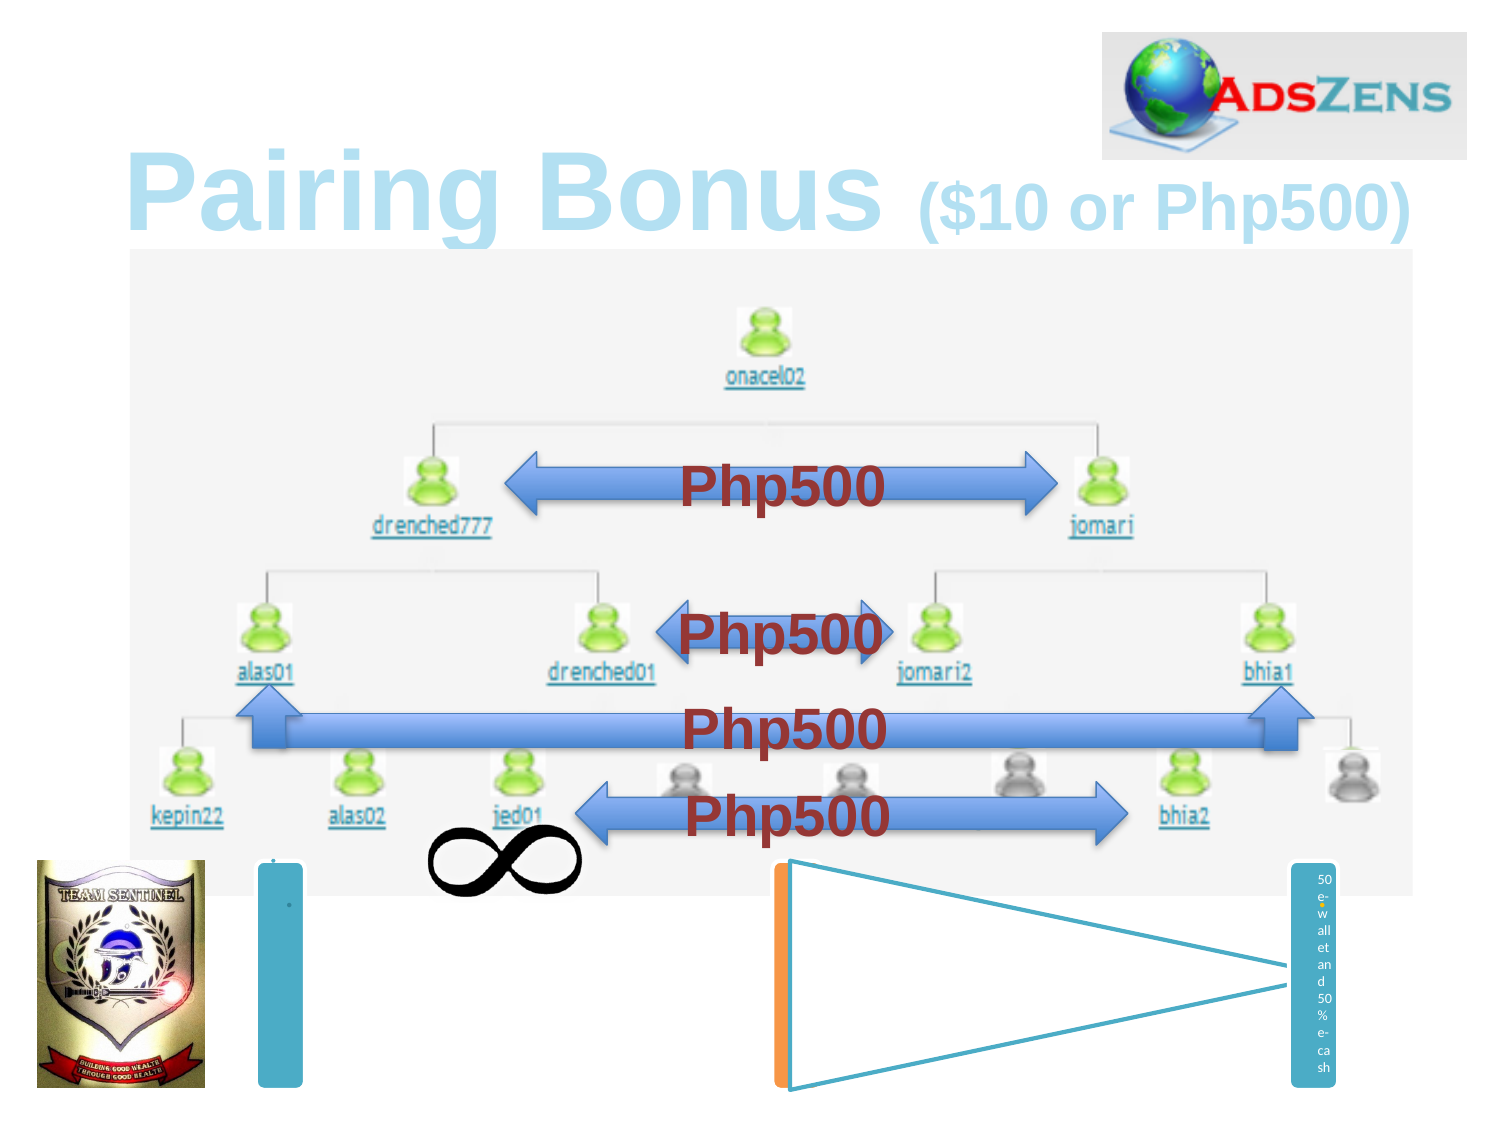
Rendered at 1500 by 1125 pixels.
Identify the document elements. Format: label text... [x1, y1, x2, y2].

picture [37, 249, 1413, 1089]
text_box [255, 860, 1351, 1091]
text_box Pairing Bonus ($10 or Php500) [99, 110, 1438, 261]
picture [1101, 32, 1467, 160]
